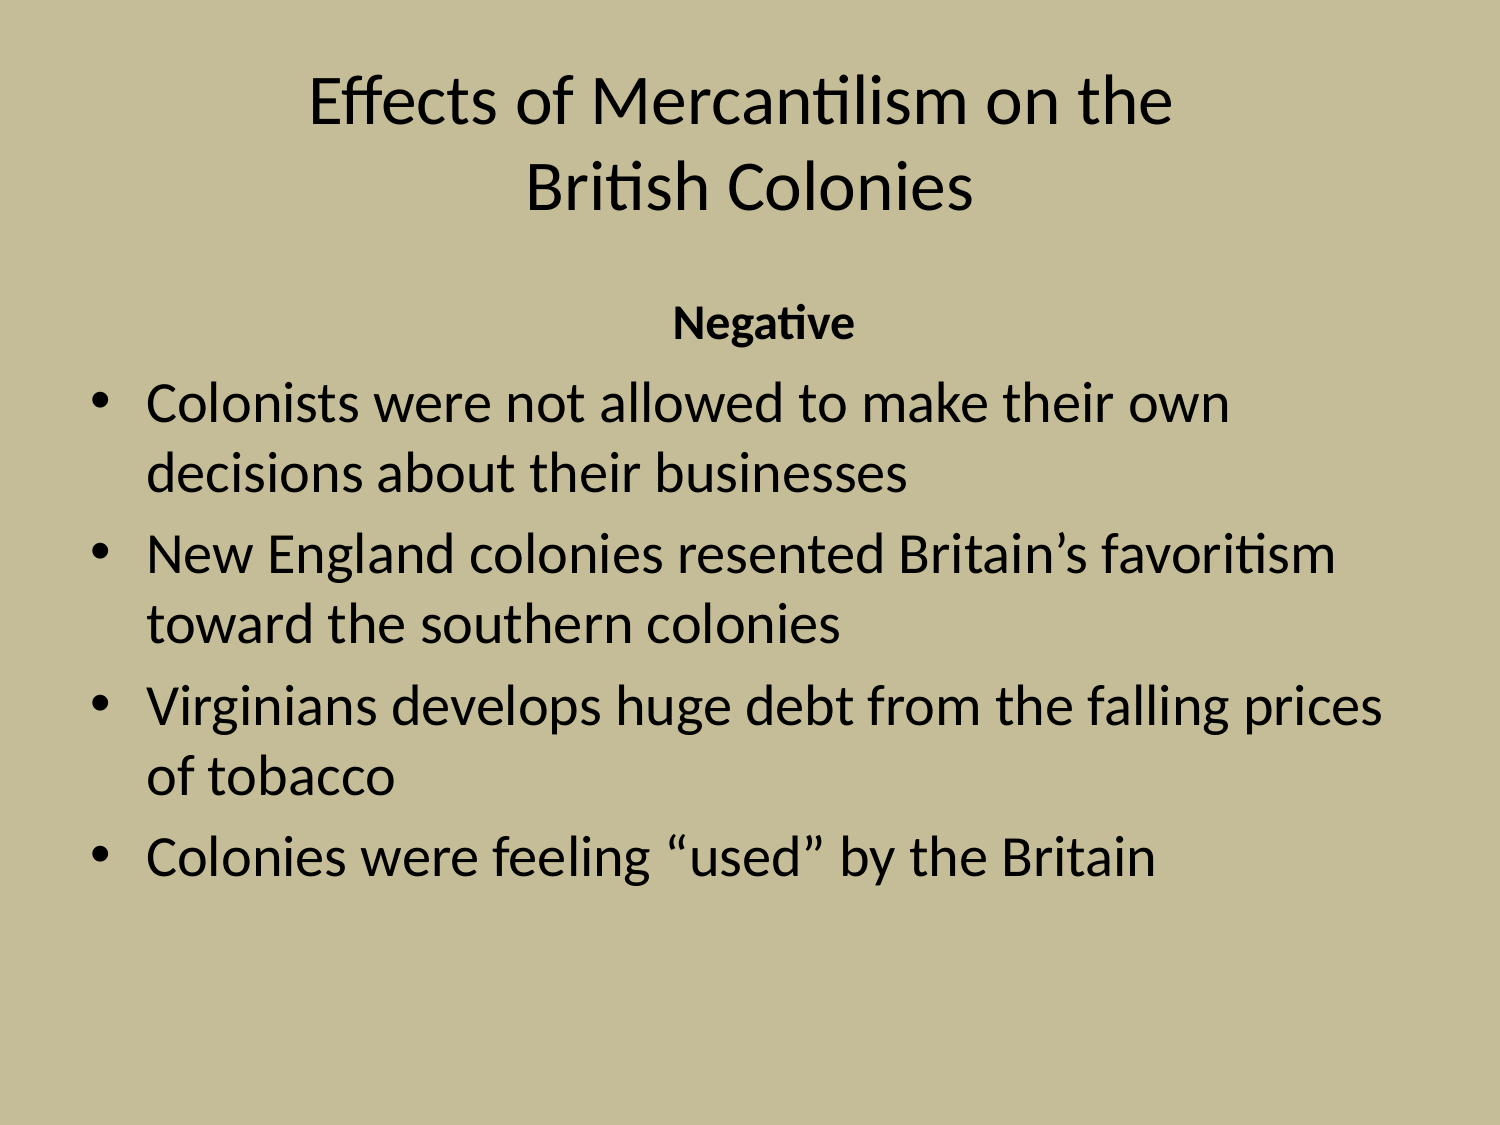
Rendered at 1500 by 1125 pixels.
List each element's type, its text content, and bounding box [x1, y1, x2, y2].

list Negative [75, 251, 1453, 356]
title Effects of Mercantilism on the British Colonies [75, 45, 1425, 233]
list Colonists were not allowed to make their own decisions about their businesses New England colonies resented Britain’s favoritism toward the southern colonies Virginians develops huge debt from the falling prices of tobacco Colonies were feeling “used” by the Britain [75, 356, 1453, 1005]
